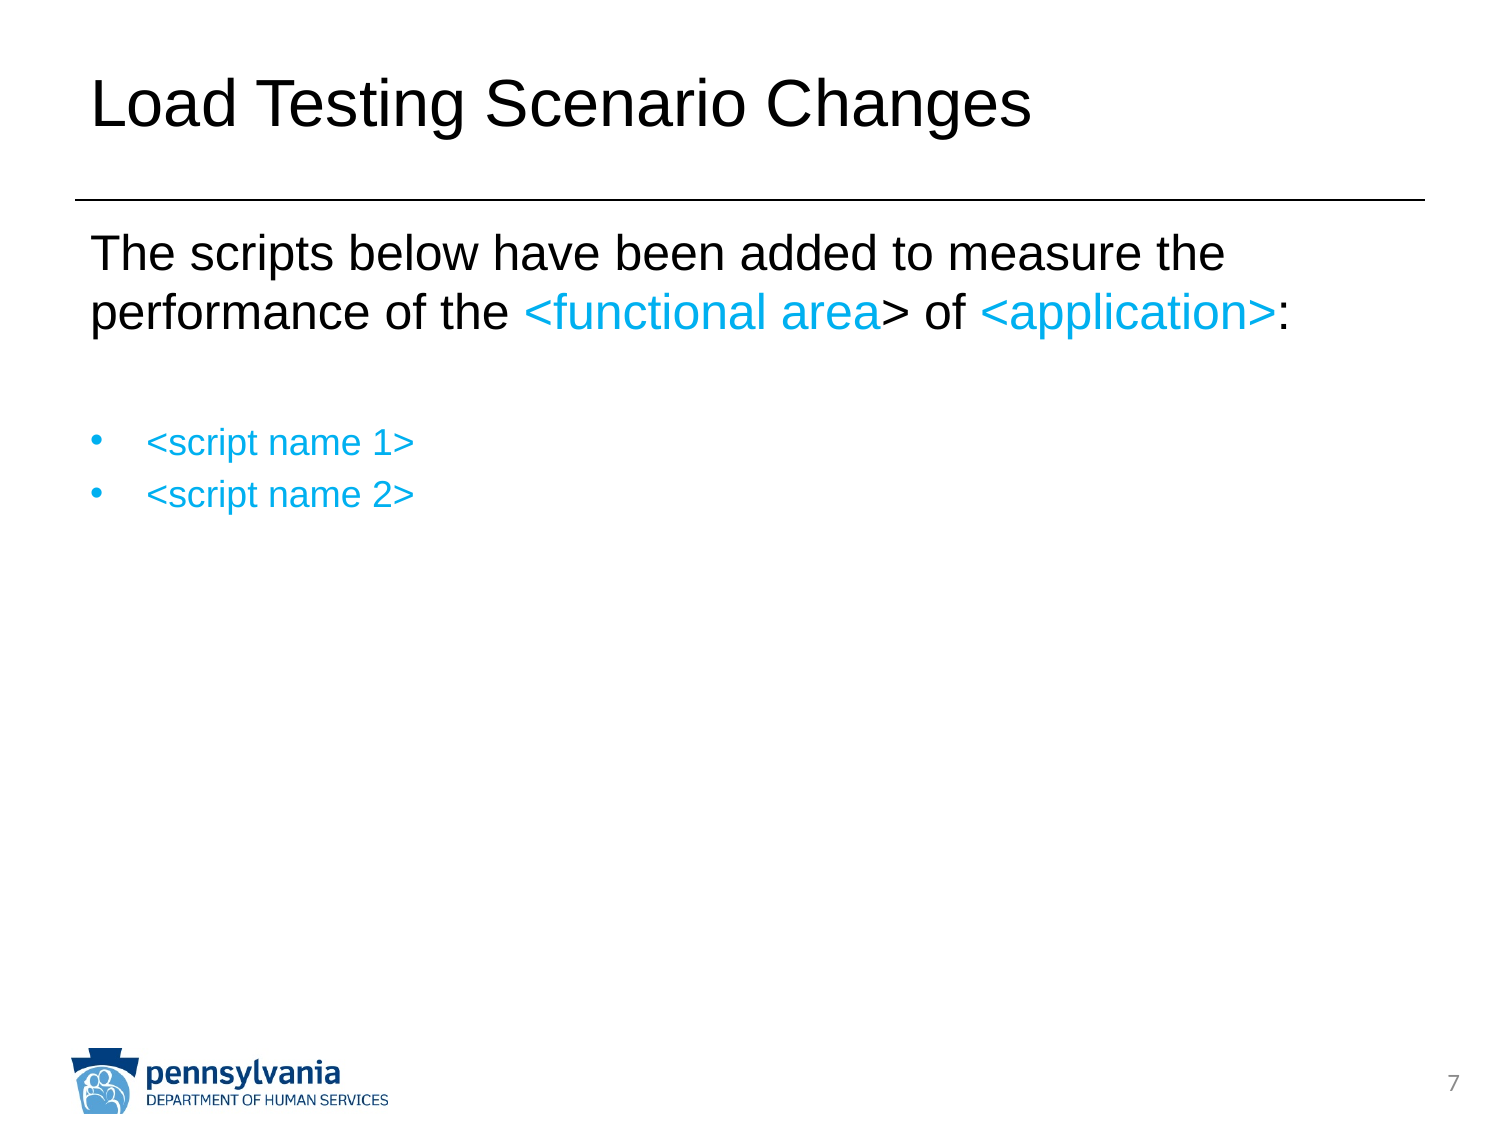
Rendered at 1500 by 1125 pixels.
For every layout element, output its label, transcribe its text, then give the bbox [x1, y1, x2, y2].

title Load Testing Scenario Changes [75, 24, 1425, 175]
picture [71, 1048, 388, 1114]
list The scripts below have been added to measure the performance of the <functional area> of <application>: <script name 1> <script name 2> [75, 212, 1425, 1038]
slide_number 7 [1350, 1062, 1475, 1100]
